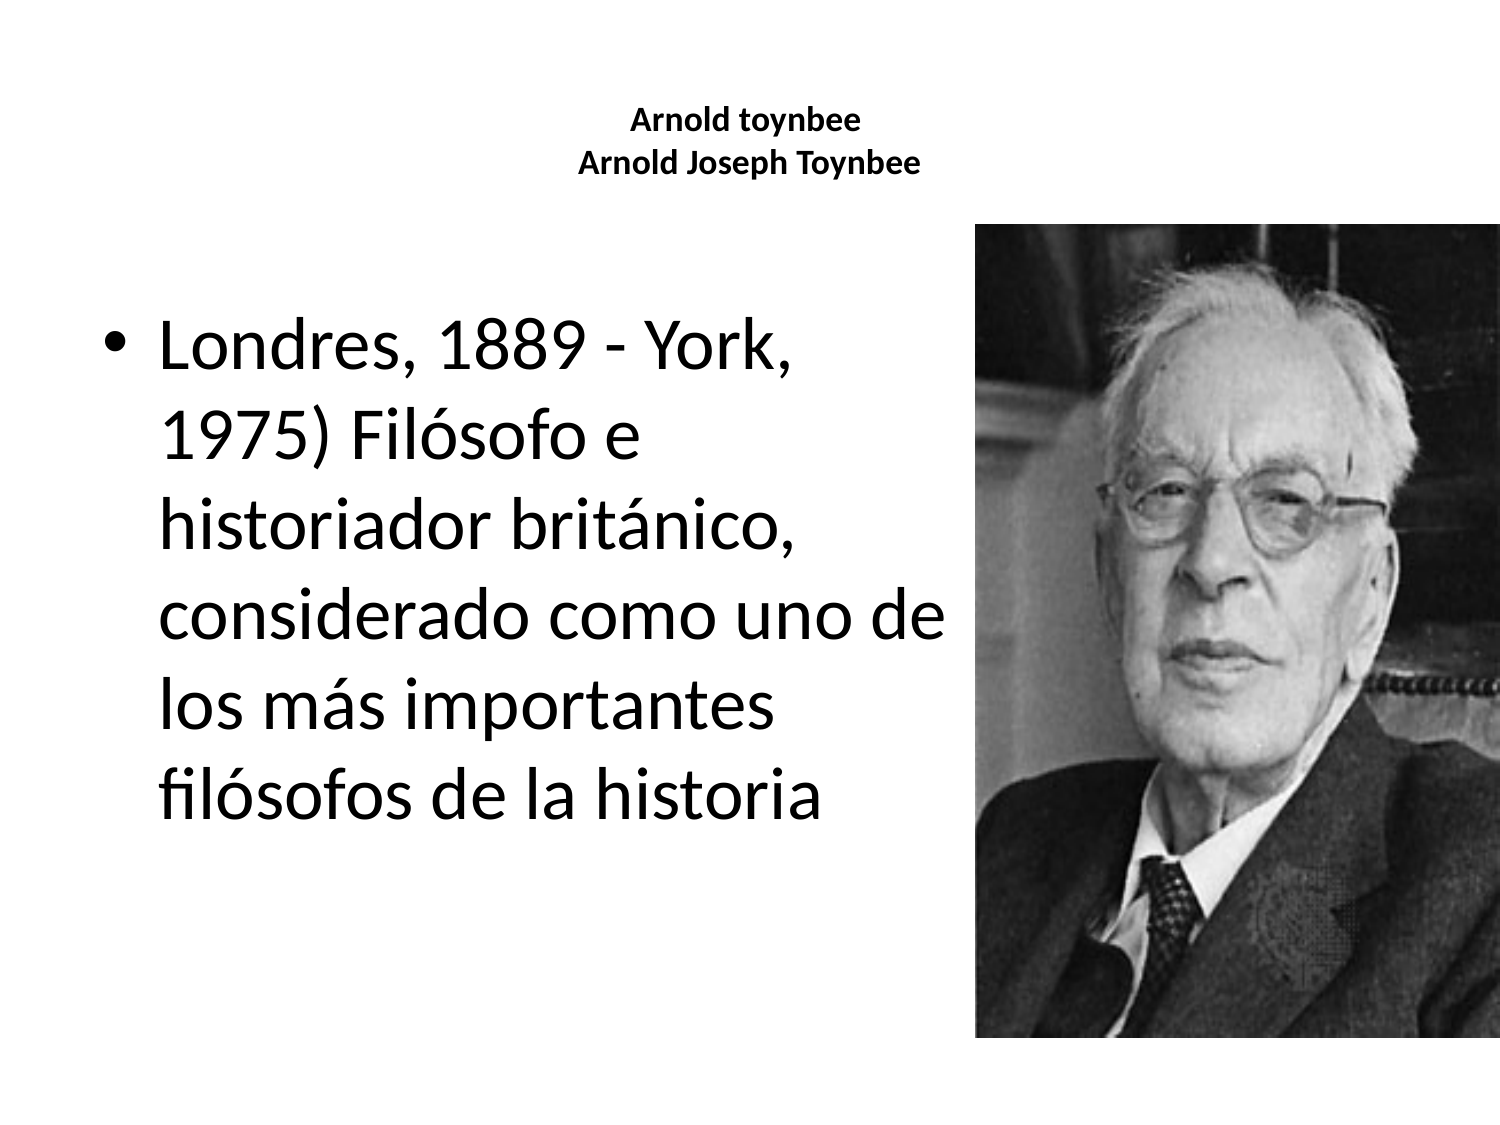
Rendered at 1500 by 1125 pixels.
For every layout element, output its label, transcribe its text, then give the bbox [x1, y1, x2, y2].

picture [974, 224, 1500, 1038]
list Londres, 1889 - York, 1975) Filósofo e historiador británico, considerado como uno de los más importantes filósofos de la historia [87, 287, 969, 1030]
title Arnold toynbee Arnold Joseph Toynbee [75, 45, 1425, 233]
